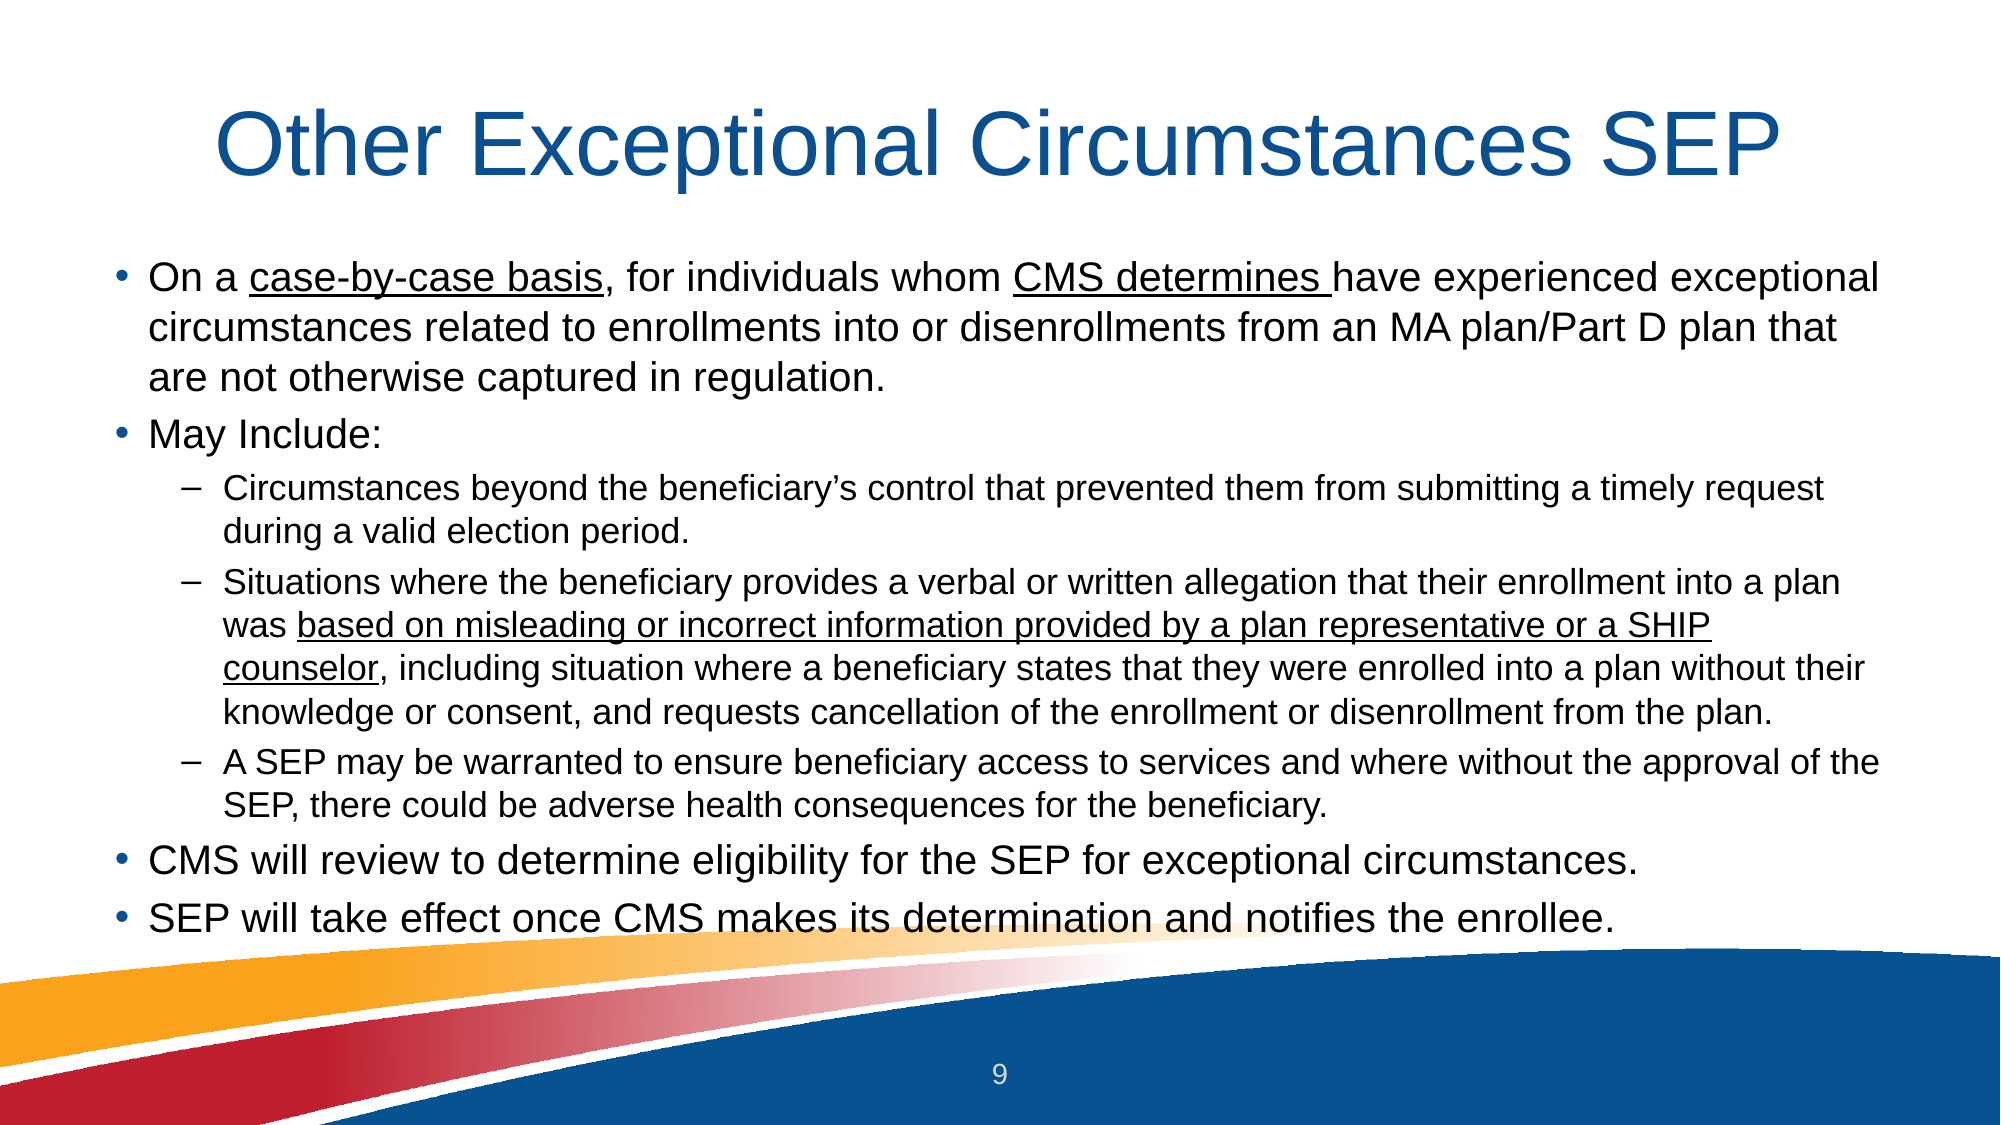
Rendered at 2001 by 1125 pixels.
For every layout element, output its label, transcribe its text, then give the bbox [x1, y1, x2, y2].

title Other Exceptional Circumstances SEP [99, 45, 1900, 233]
slide_number 9 [766, 1042, 1234, 1103]
picture [0, 887, 2000, 1125]
list On a case-by-case basis, for individuals whom CMS determines have experienced exceptional circumstances related to enrollments into or disenrollments from an MA plan/Part D plan that are not otherwise captured in regulation. May Include: Circumstances beyond the beneficiary’s control that prevented them from submitting a timely request during a valid election period. Situations where the beneficiary provides a verbal or written allegation that their enrollment into a plan was based on misleading or incorrect information provided by a plan representative or a SHIP counselor, including situation where a beneficiary states that they were enrolled into a plan without their knowledge or consent, and requests cancellation of the enrollment or disenrollment from the plan. A SEP may be warranted to ensure beneficiary access to services and where without the approval of the SEP, there could be adverse health consequences for the beneficiary. CMS will review to determine eligibility for the SEP for exceptional circumstances. SEP will take effect once CMS makes its determination and notifies the enrollee. [99, 243, 1900, 969]
